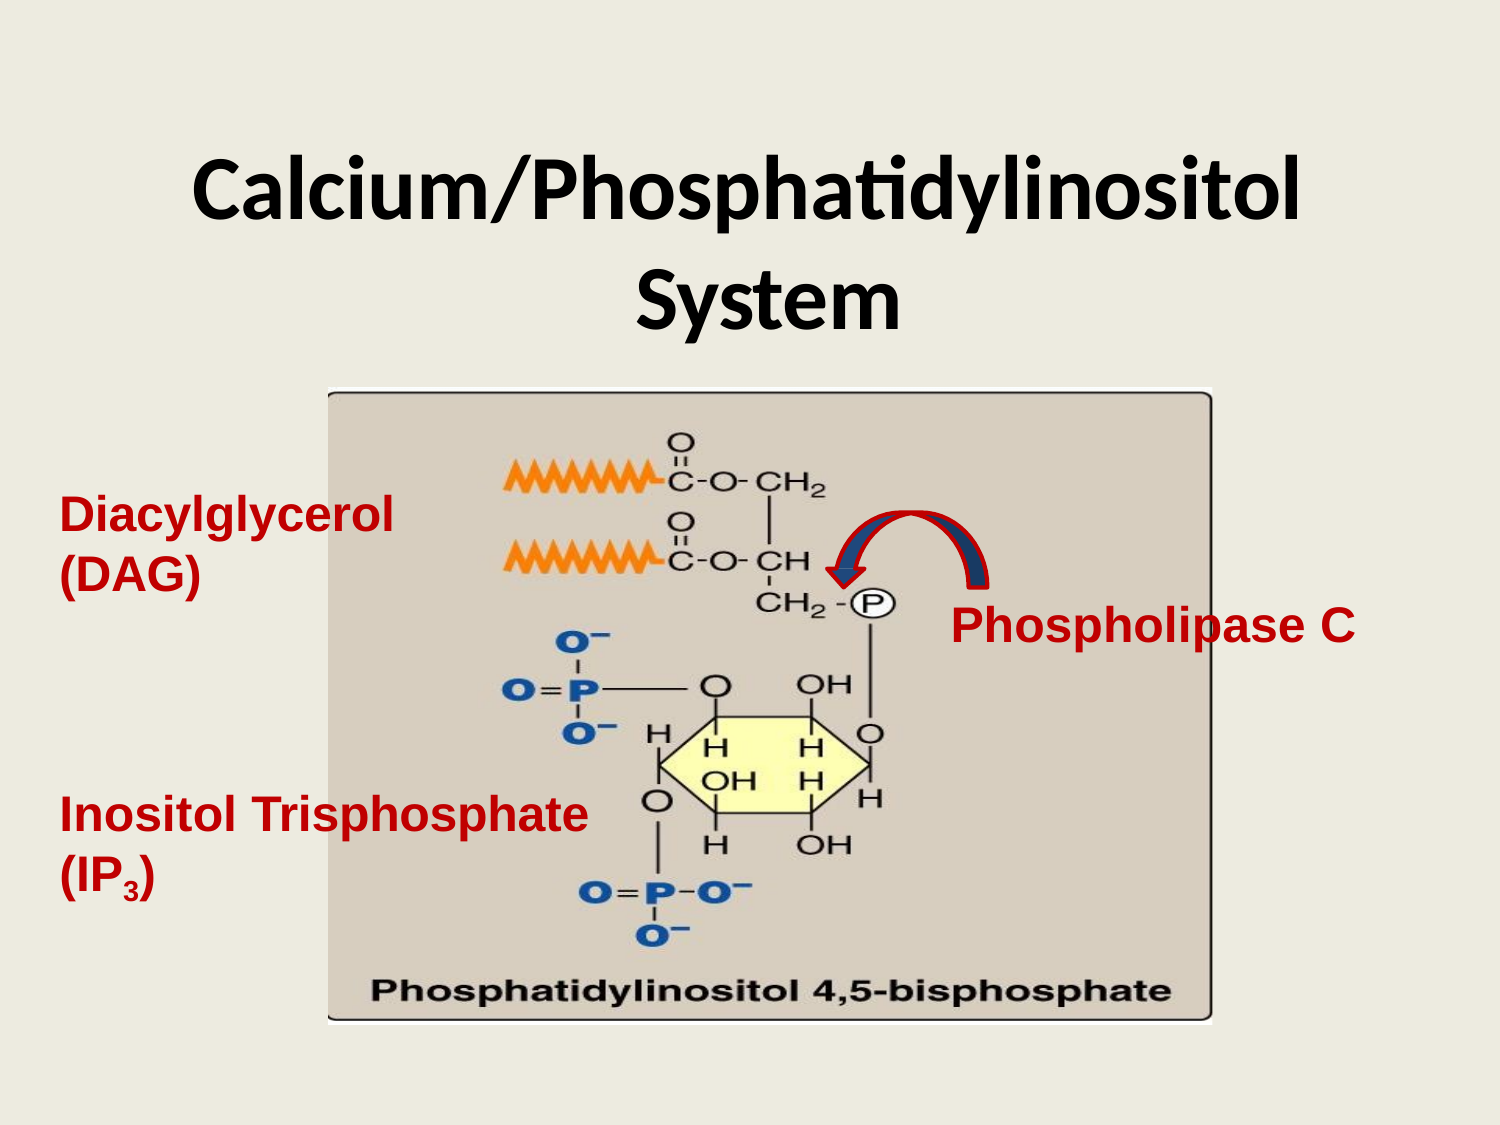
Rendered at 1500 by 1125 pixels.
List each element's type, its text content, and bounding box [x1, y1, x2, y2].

text_box [328, 387, 1213, 1025]
text_box Diacylglycerol (DAG) [57, 481, 399, 602]
text_box [827, 512, 988, 588]
title Calcium/Phosphatidylinositol System [190, 128, 1311, 349]
text_box Phospholipase C [948, 592, 1358, 653]
text_box Inositol Trisphosphate (IP3) [57, 781, 595, 908]
